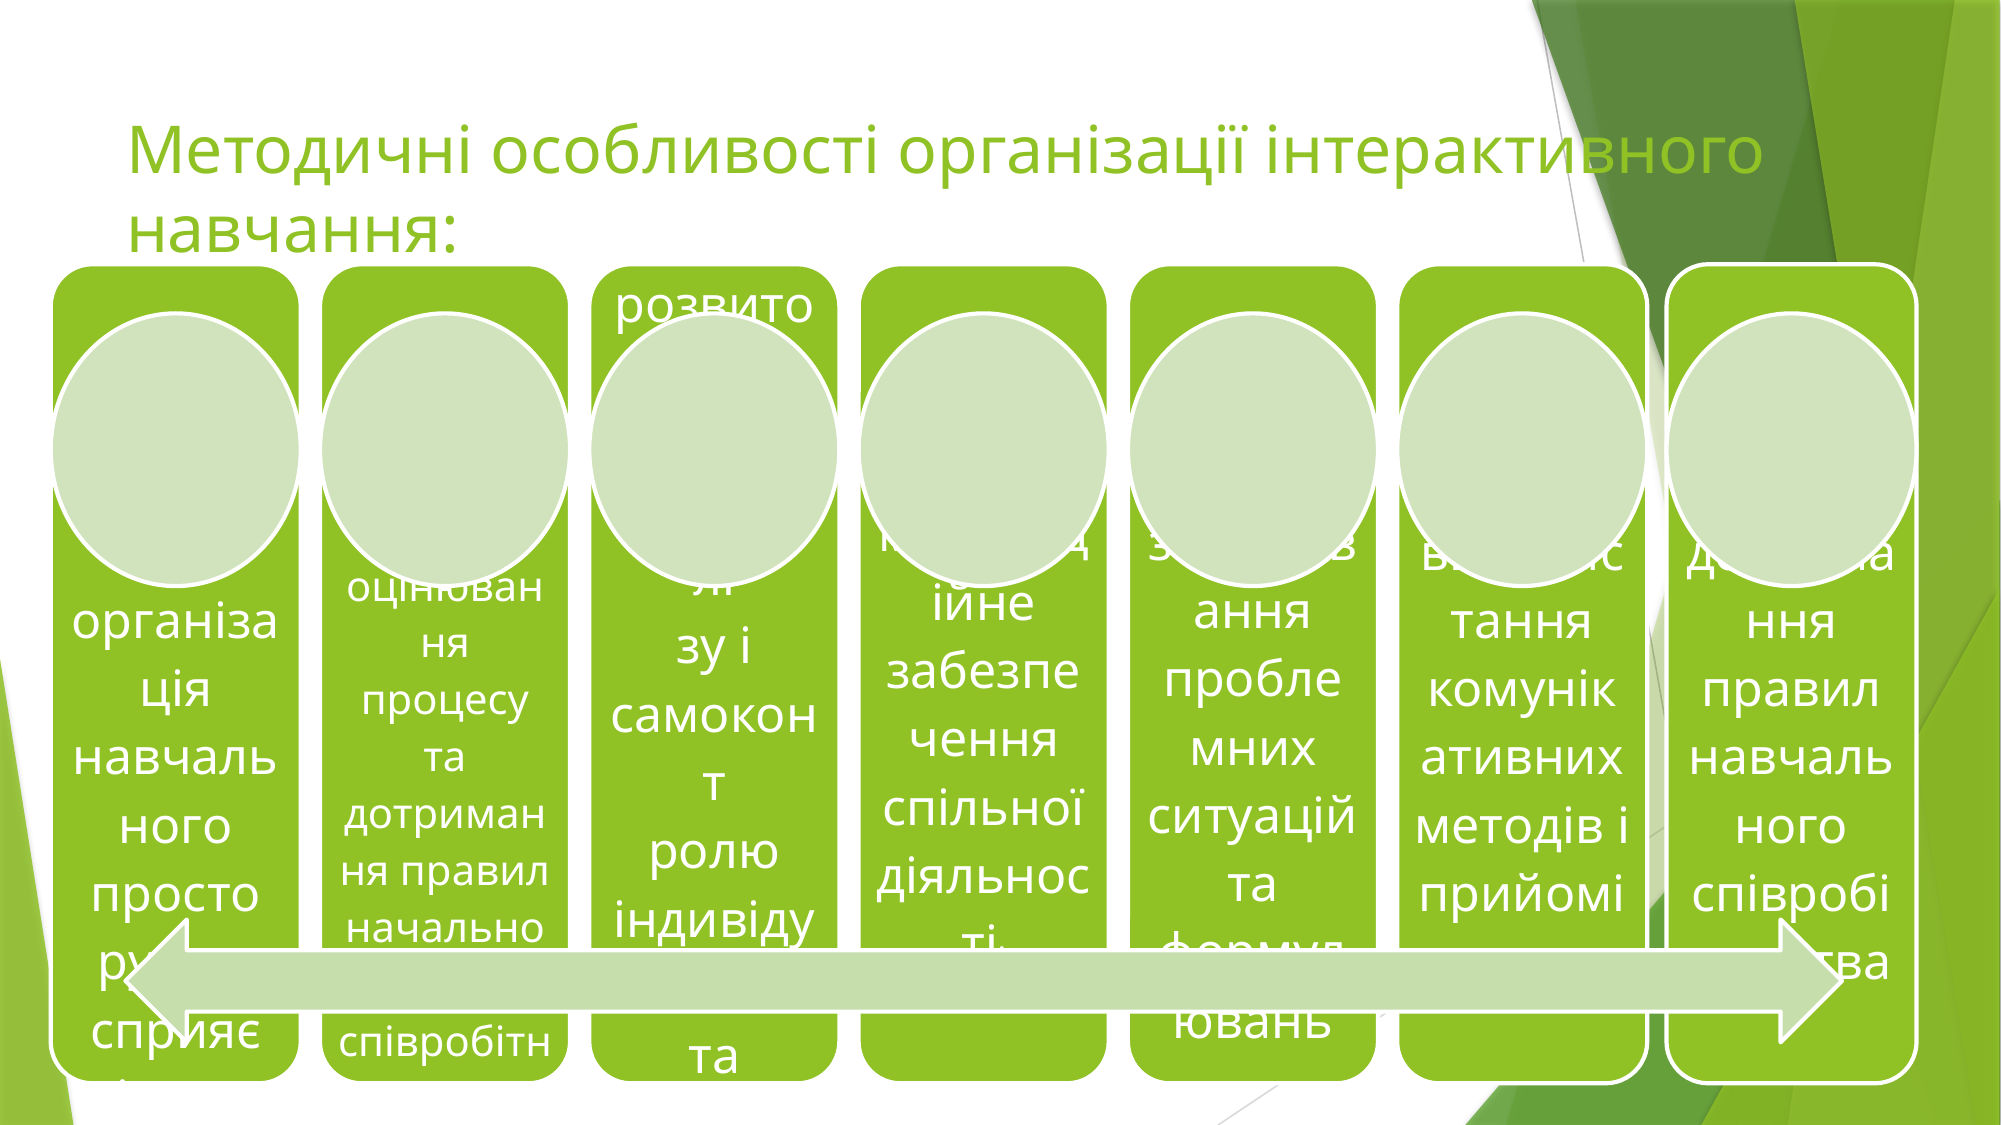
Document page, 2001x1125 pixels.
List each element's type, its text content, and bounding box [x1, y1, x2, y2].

title Методичні особливості організації інтерактивного навчання: [111, 99, 1855, 261]
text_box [50, 263, 1918, 1084]
